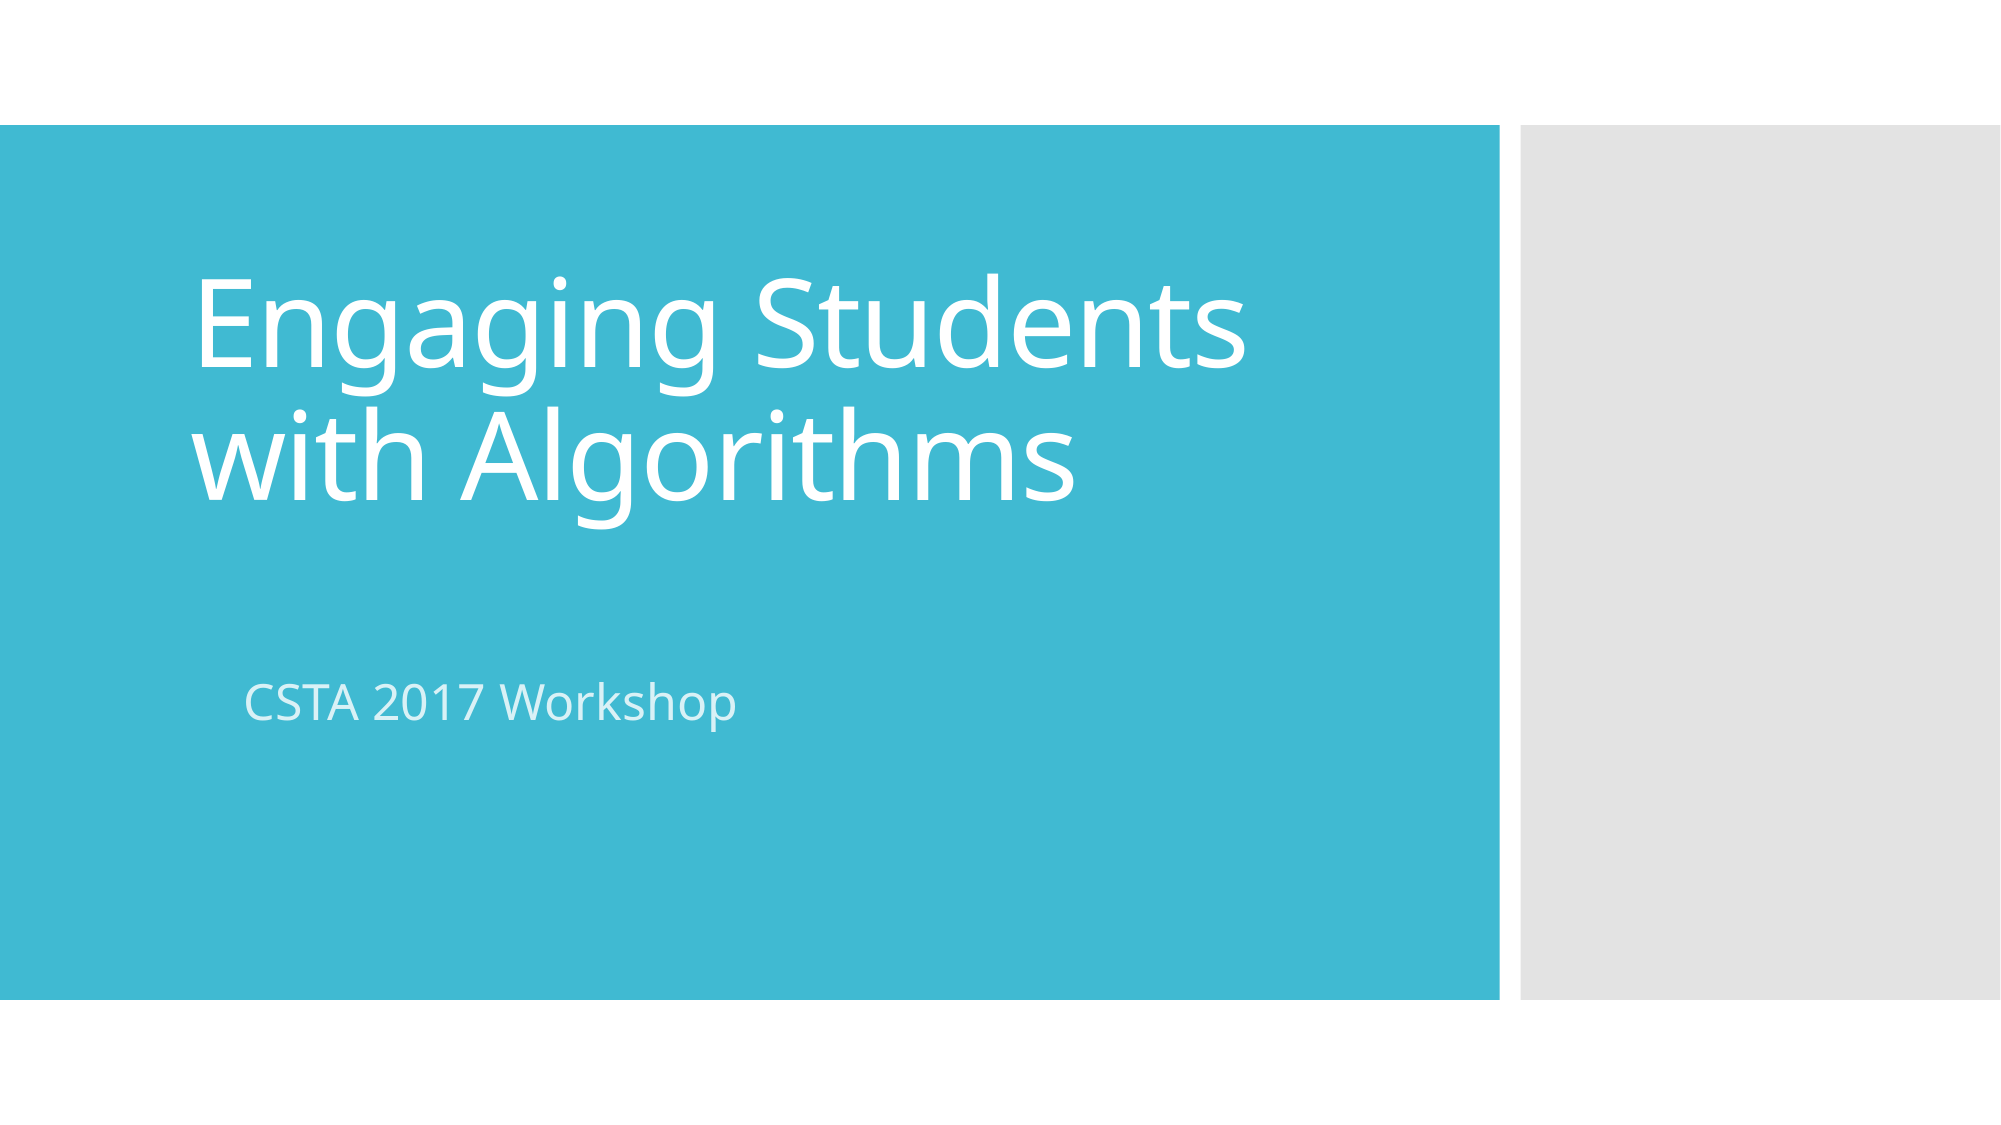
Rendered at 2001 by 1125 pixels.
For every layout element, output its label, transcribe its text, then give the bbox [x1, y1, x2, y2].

subtitle CSTA 2017 Workshop [228, 669, 1513, 1011]
title Engaging Students with Algorithms [175, 213, 1376, 535]
